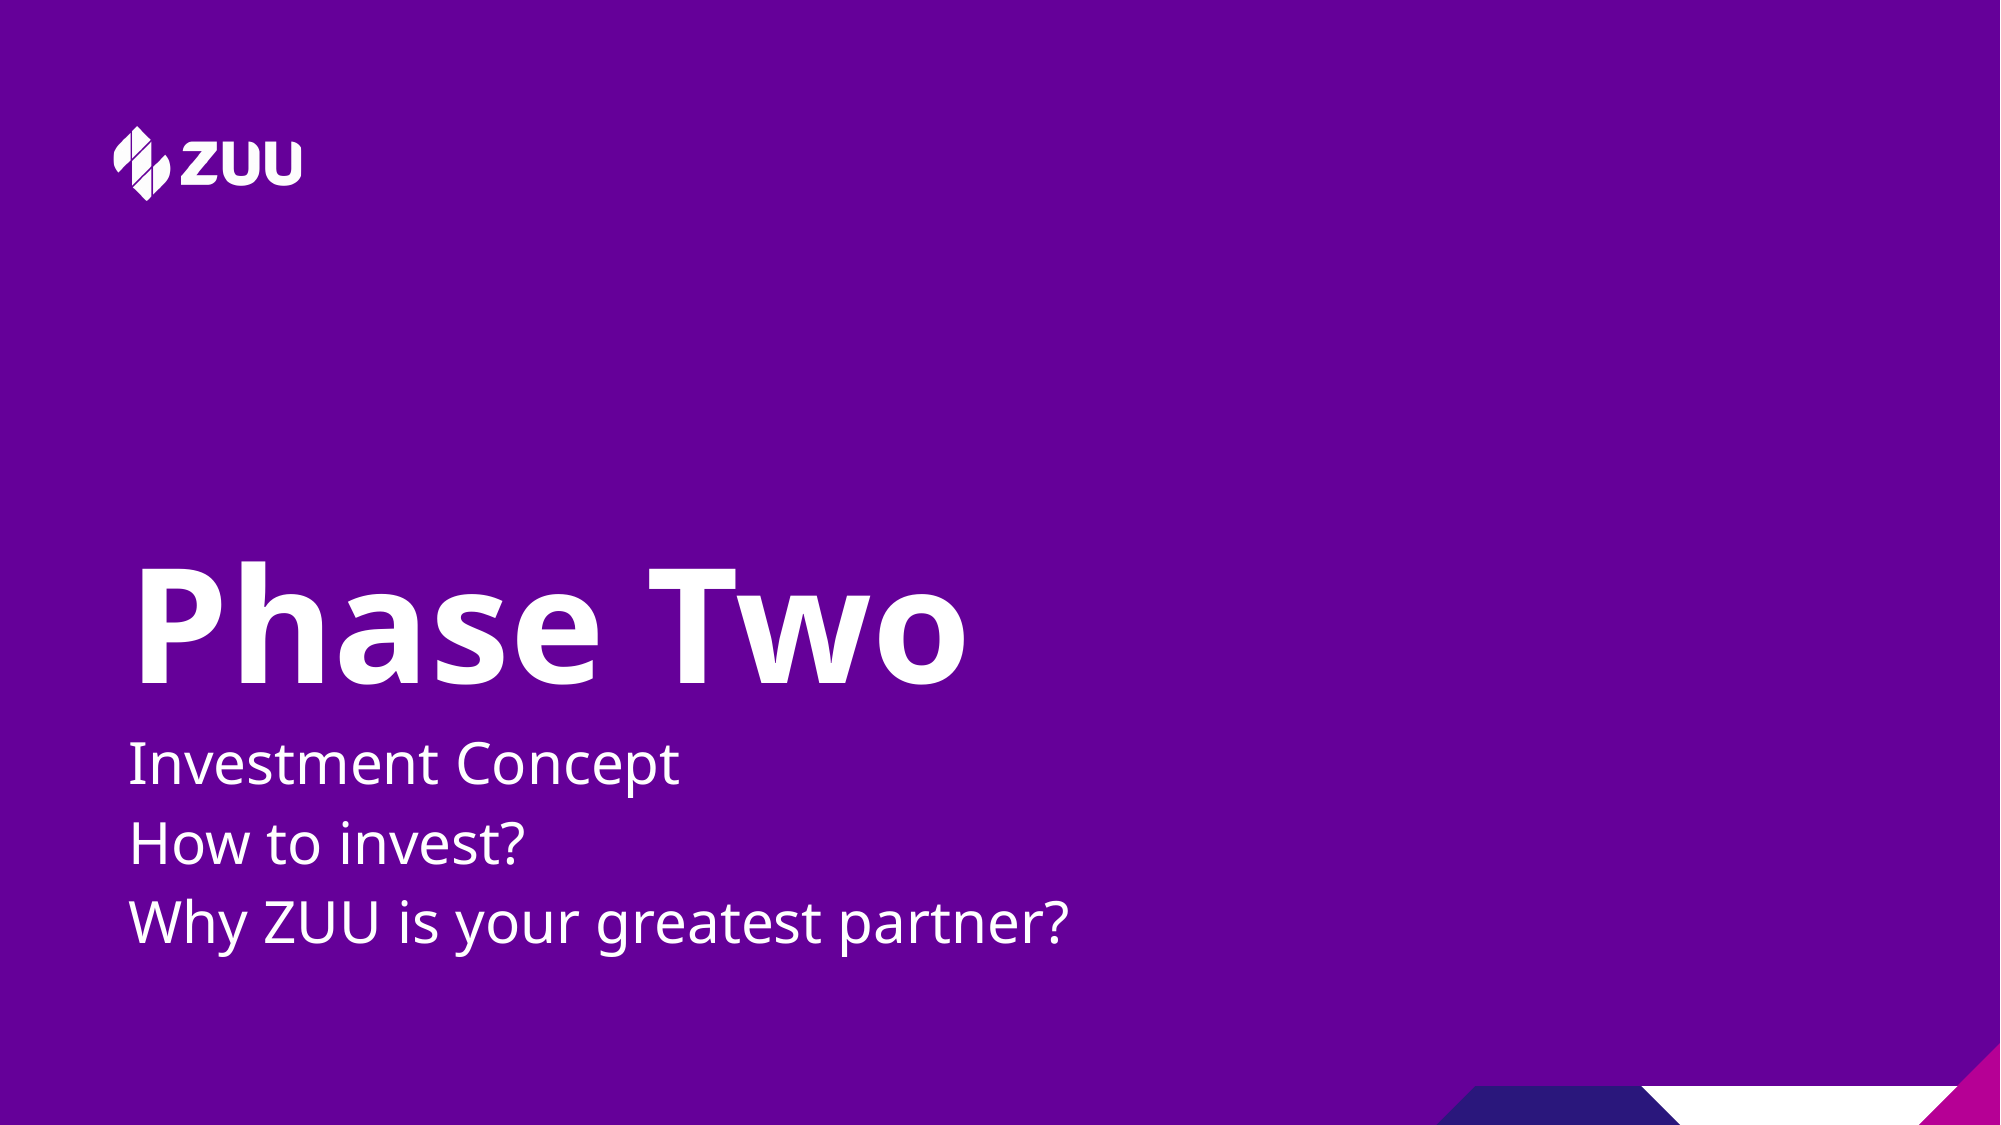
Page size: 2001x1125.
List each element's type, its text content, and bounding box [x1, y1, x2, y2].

subtitle Phase Two Investment Concept How to invest? Why ZUU is your greatest partner? [113, 537, 1614, 969]
